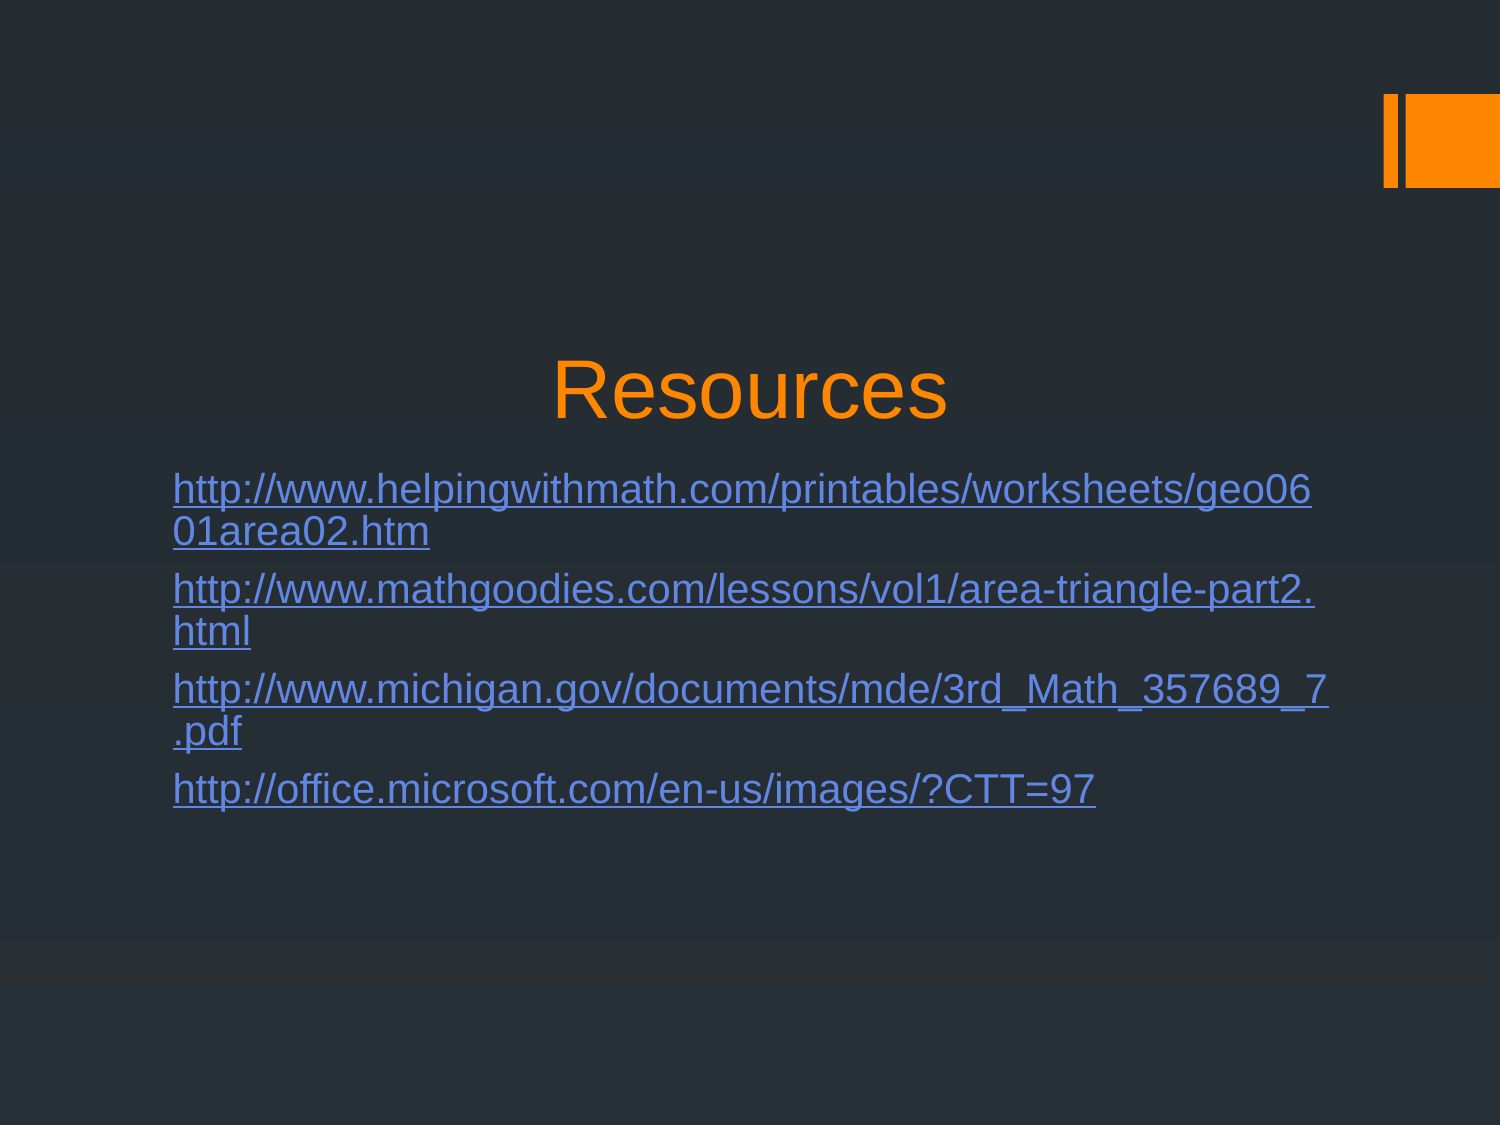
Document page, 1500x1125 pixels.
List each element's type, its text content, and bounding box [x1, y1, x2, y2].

list http://www.helpingwithmath.com/printables/worksheets/geo0601area02.htm http://www.mathgoodies.com/lessons/vol1/area-triangle-part2.html http://www.michigan.gov/documents/mde/3rd_Math_357689_7.pdf http://office.microsoft.com/en-us/images/?CTT=97 [150, 454, 1350, 1035]
title Resources [150, 253, 1350, 443]
